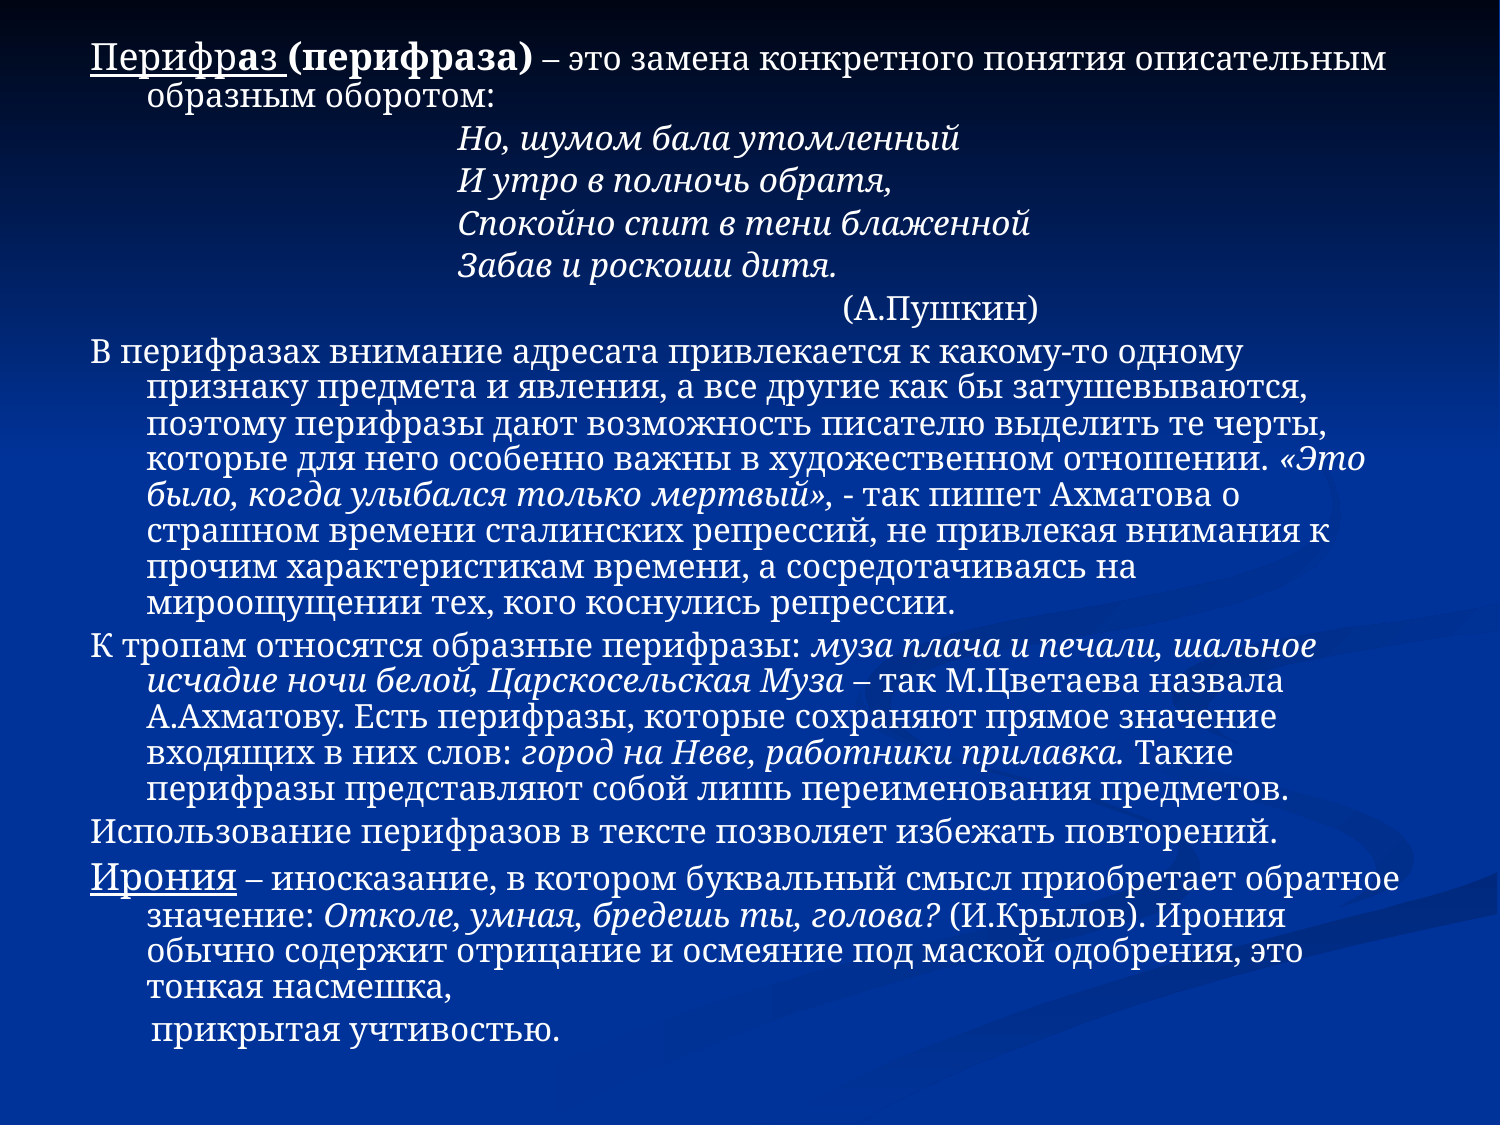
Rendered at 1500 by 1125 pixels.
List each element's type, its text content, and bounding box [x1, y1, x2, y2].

list Перифраз (перифраза) – это замена конкретного понятия описательным образным оборотом: Но, шумом бала утомленный И утро в полночь обратя, Спокойно спит в тени блаженной Забав и роскоши дитя. (А.Пушкин) В перифразах внимание адресата привлекается к какому-то одному признаку предмета и явления, а все другие как бы затушевываются, поэтому перифразы дают возможность писателю выделить те черты, которые для него особенно важны в художественном отношении. «Это было, когда улыбался только мертвый», - так пишет Ахматова о страшном времени сталинских репрессий, не привлекая внимания к прочим характеристикам времени, а сосредотачиваясь на мироощущении тех, кого коснулись репрессии. К тропам относятся образные перифразы: муза плача и печали, шальное исчадие ночи белой, Царскосельская Муза – так М.Цветаева назвала А.Ахматову. Есть перифразы, которые сохраняют прямое значение входящих в них слов: город на Неве, работники прилавка. Такие перифразы представляют собой лишь переименования предметов. Использование перифразов в тексте позволяет избежать повторений. Ирония – иносказание, в котором буквальный смысл приобретает обратное значение: Отколе, умная, бредешь ты, голова? (И.Крылов). Ирония обычно содержит отрицание и осмеяние под маской одобрения, это тонкая насмешка, прикрытая учтивостью. [74, 30, 1426, 1095]
